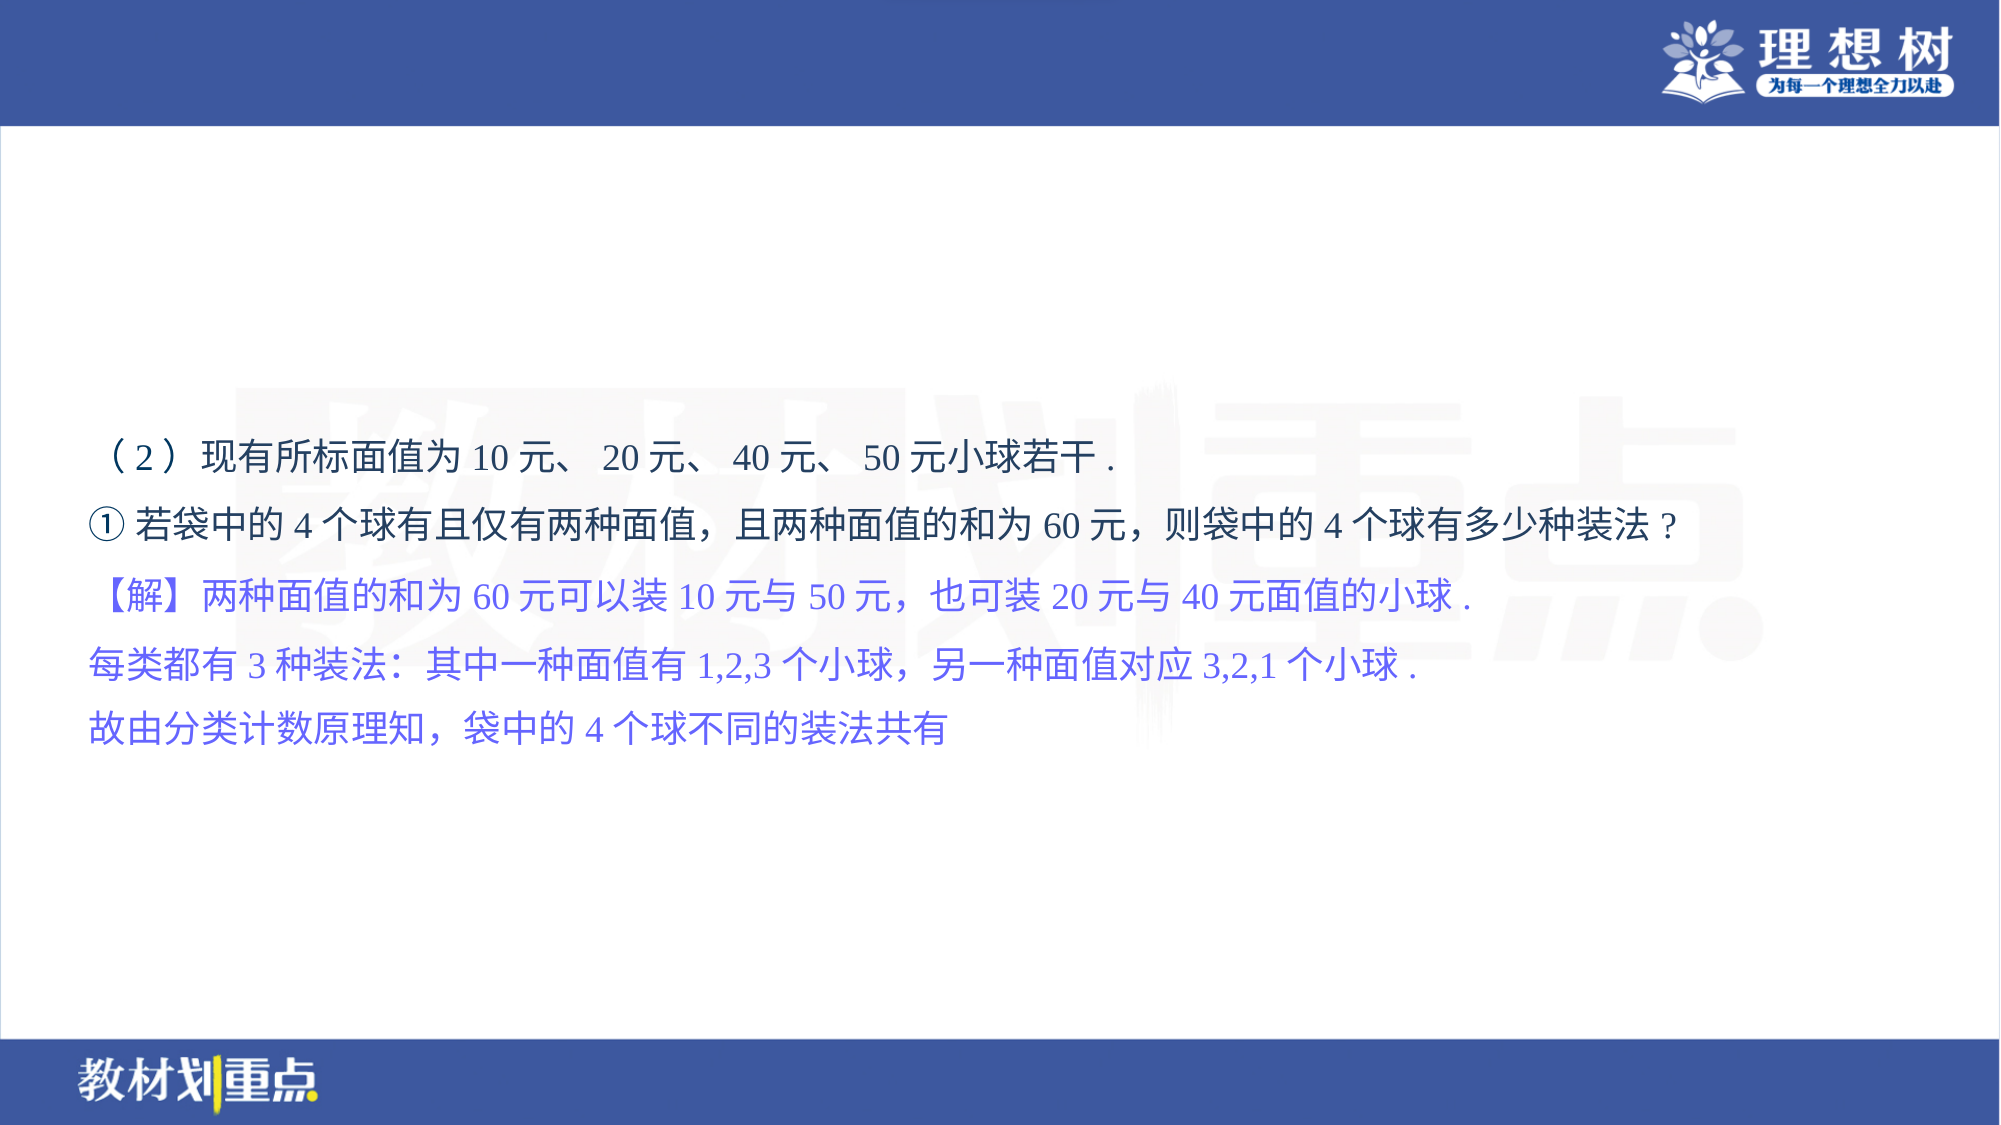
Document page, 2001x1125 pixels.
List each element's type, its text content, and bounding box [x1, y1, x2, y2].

text_box ①若袋中的4个球有且仅有两种面值，且两种面值的和为60元，则袋中的4个球有多少种装法? [88, 479, 1911, 540]
text_box （2）现有所标面值为10元、20元、40元、50元小球若干. [88, 411, 1911, 472]
picture [0, 0, 2000, 1125]
